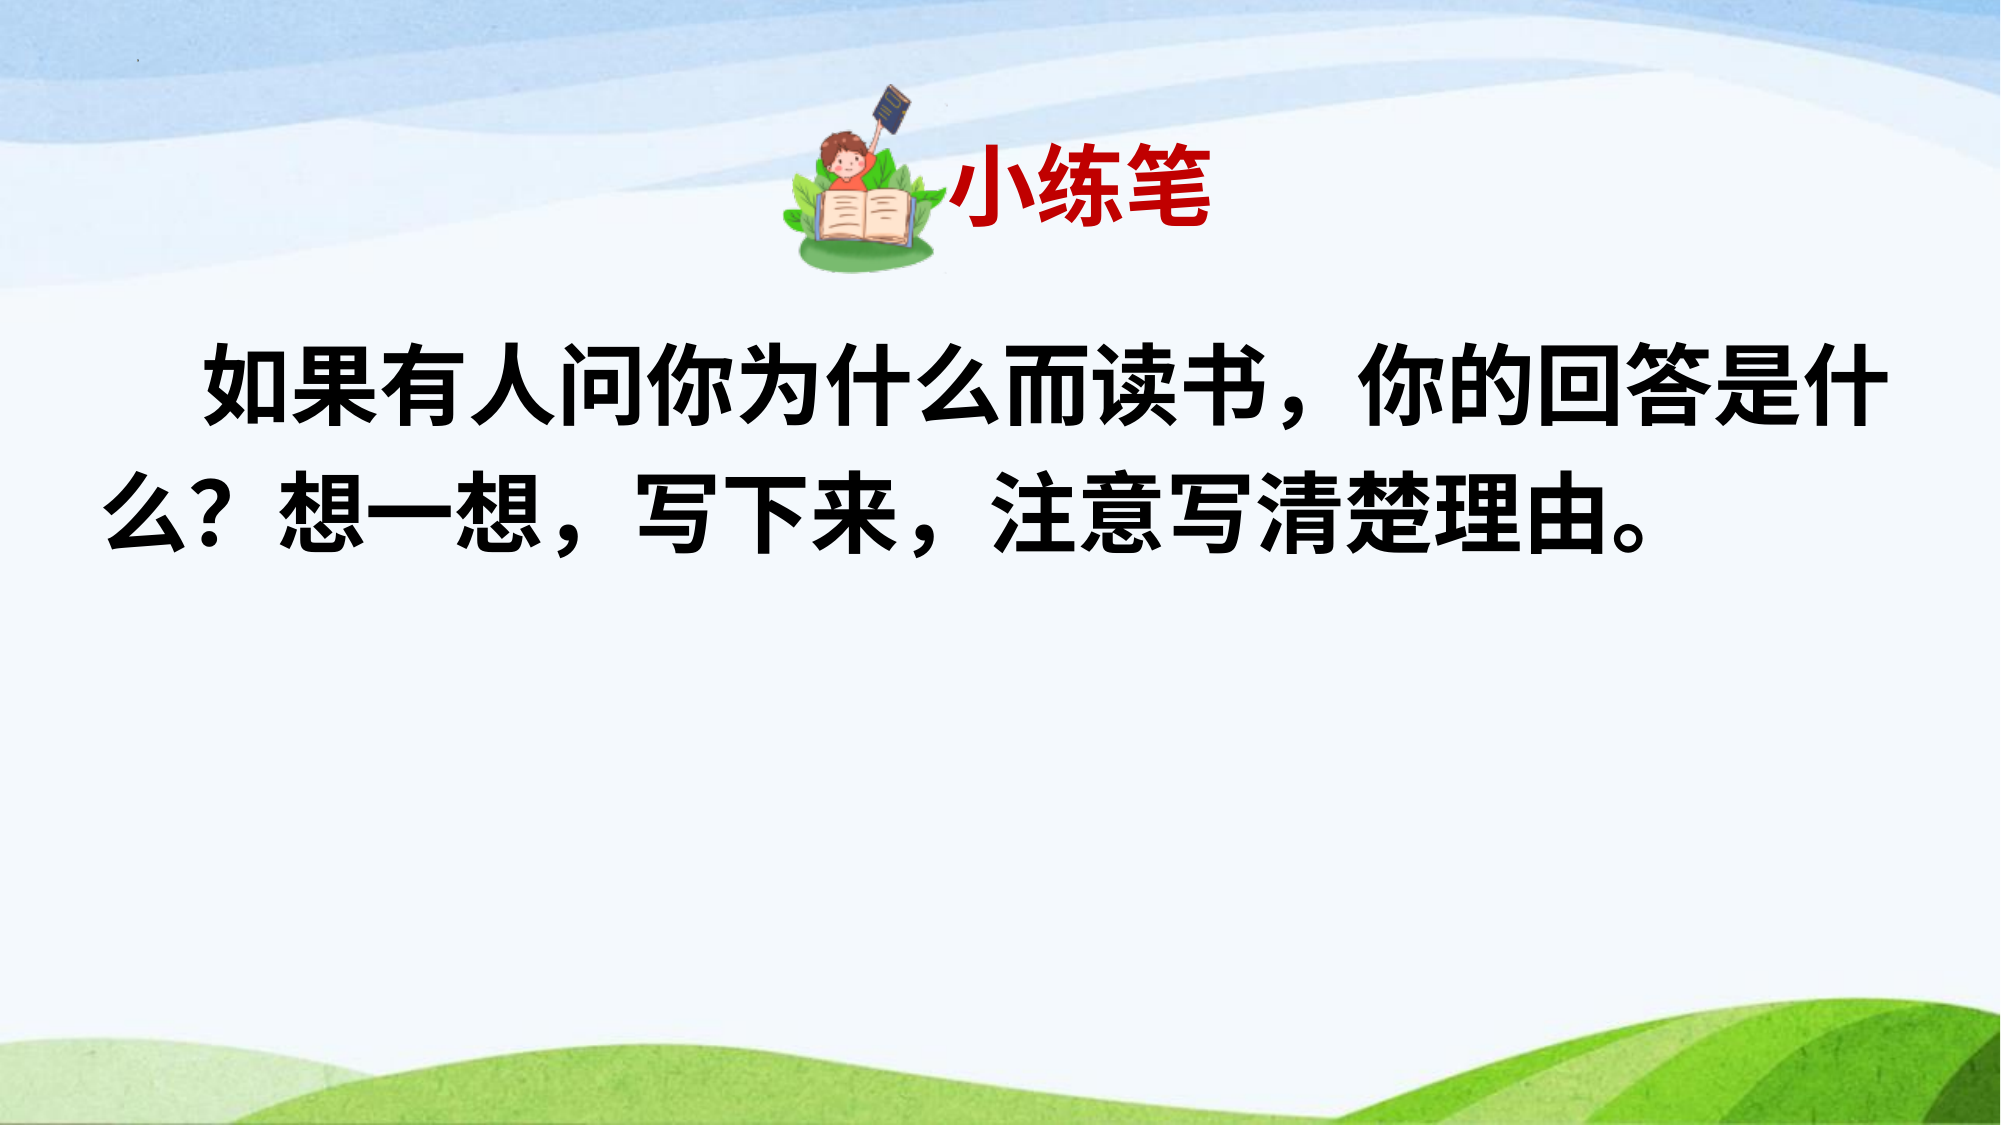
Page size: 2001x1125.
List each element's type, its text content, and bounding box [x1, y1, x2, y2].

picture [0, 0, 2001, 1125]
text_box 如果有人问你为什么而读书，你的回答是什么？想一想，写下来，注意写清楚理由。 [84, 301, 1916, 572]
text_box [781, 83, 1231, 274]
